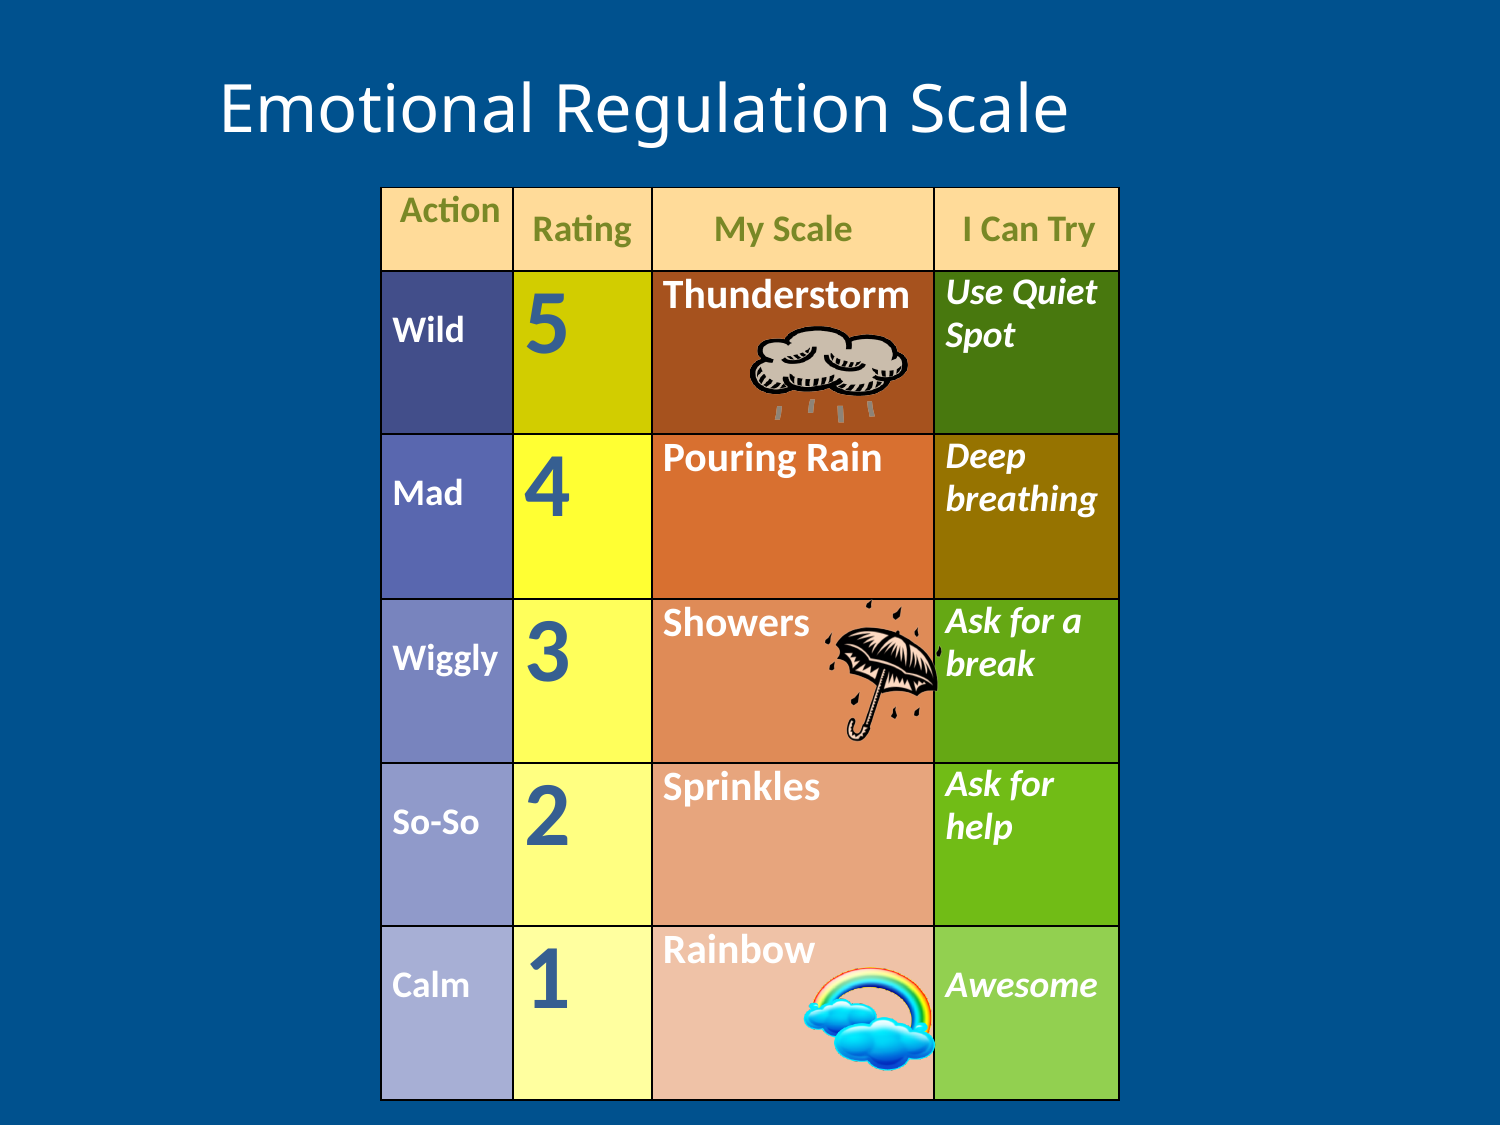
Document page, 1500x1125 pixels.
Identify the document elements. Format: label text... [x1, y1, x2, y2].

title Emotional Regulation Scale [99, 24, 1375, 188]
table_cell 1 [514, 927, 651, 1099]
picture [799, 961, 936, 1076]
table_header I Can Try [935, 188, 1118, 270]
table_cell 5 [514, 272, 651, 433]
table_header Action [382, 188, 512, 270]
table_cell Showers [653, 600, 933, 762]
table_cell Wild [382, 272, 512, 433]
table_cell Calm [382, 927, 512, 1099]
table_cell 2 [514, 764, 651, 925]
table_cell Awesome [935, 927, 1118, 1099]
picture [823, 599, 942, 744]
table_cell Rainbow [653, 927, 933, 1099]
picture [749, 324, 910, 425]
table_cell Sprinkles [653, 764, 933, 925]
table_cell Ask for help [935, 764, 1118, 925]
table_cell 3 [514, 600, 651, 762]
table_header My Scale [653, 188, 933, 270]
table_header Rating [514, 188, 651, 270]
table_cell Pouring Rain [653, 435, 933, 598]
table_cell Deep breathing [935, 435, 1118, 598]
table_cell Wiggly [382, 600, 512, 762]
table_cell Mad [382, 435, 512, 598]
table_cell Ask for a break [935, 600, 1118, 762]
table_cell Use Quiet Spot [935, 272, 1118, 433]
table_cell Thunderstorm [653, 272, 933, 433]
table_cell 4 [514, 435, 651, 598]
table_cell So-So [382, 764, 512, 925]
